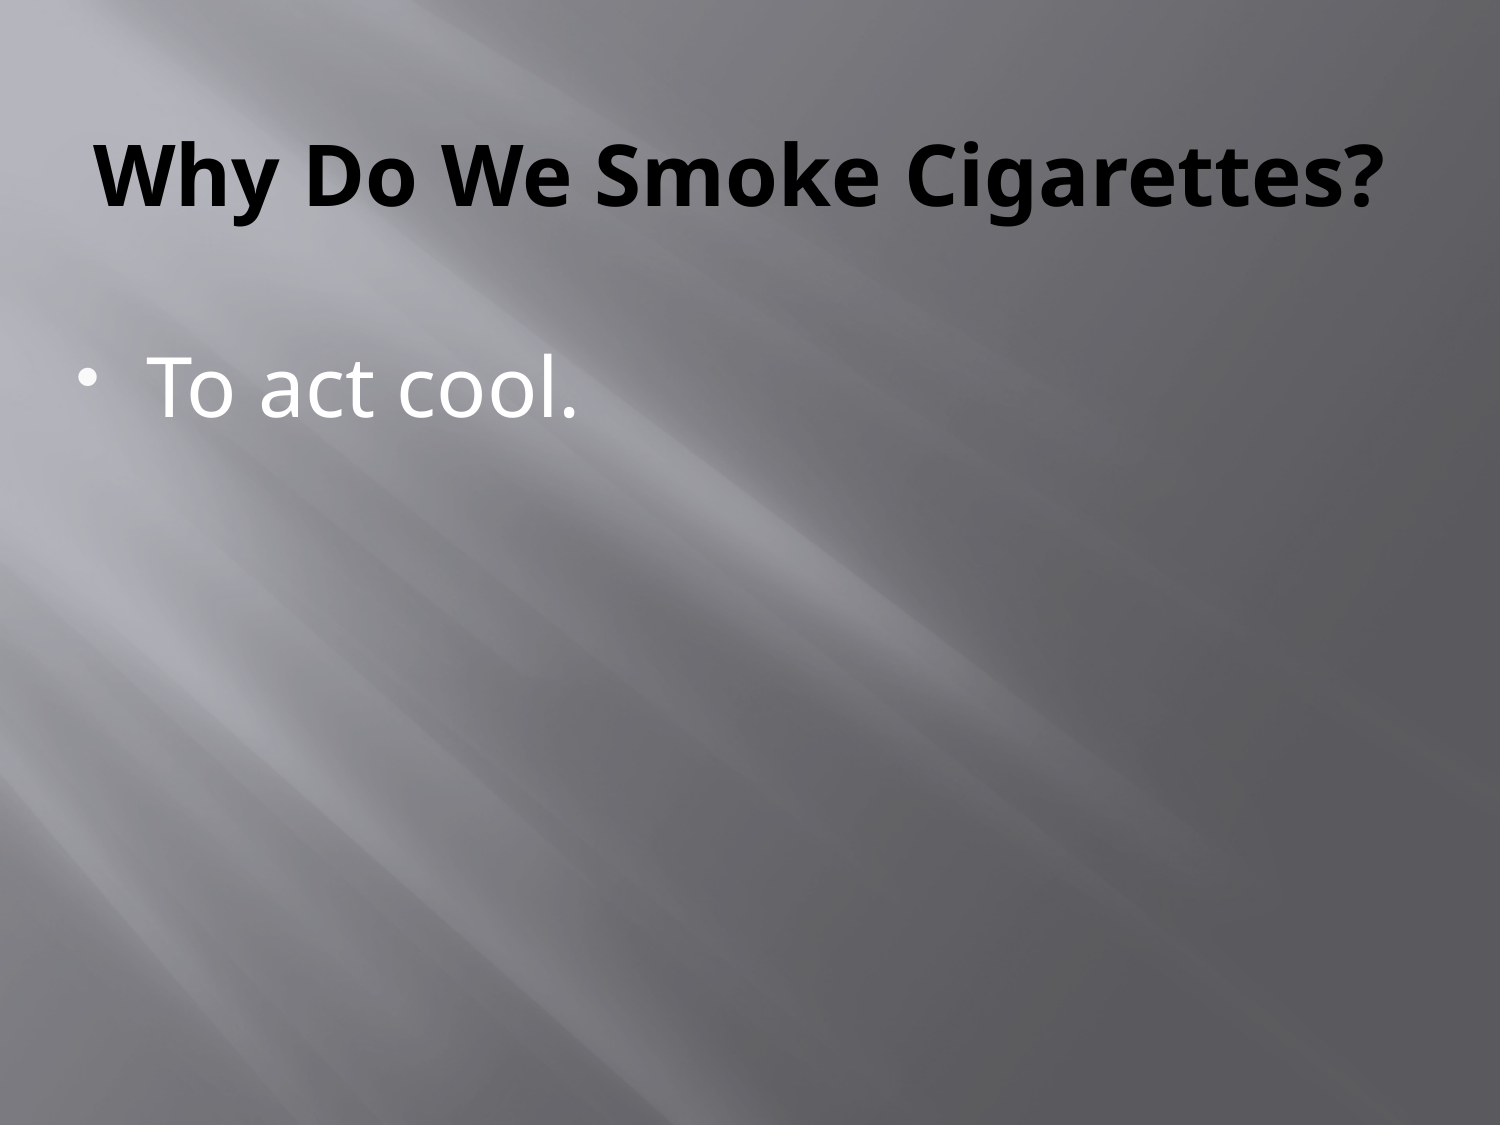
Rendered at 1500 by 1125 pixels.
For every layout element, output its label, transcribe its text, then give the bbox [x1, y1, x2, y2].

title Why Do We Smoke Cigarettes? [64, 78, 1415, 266]
list To act cool. [41, 326, 1392, 1099]
